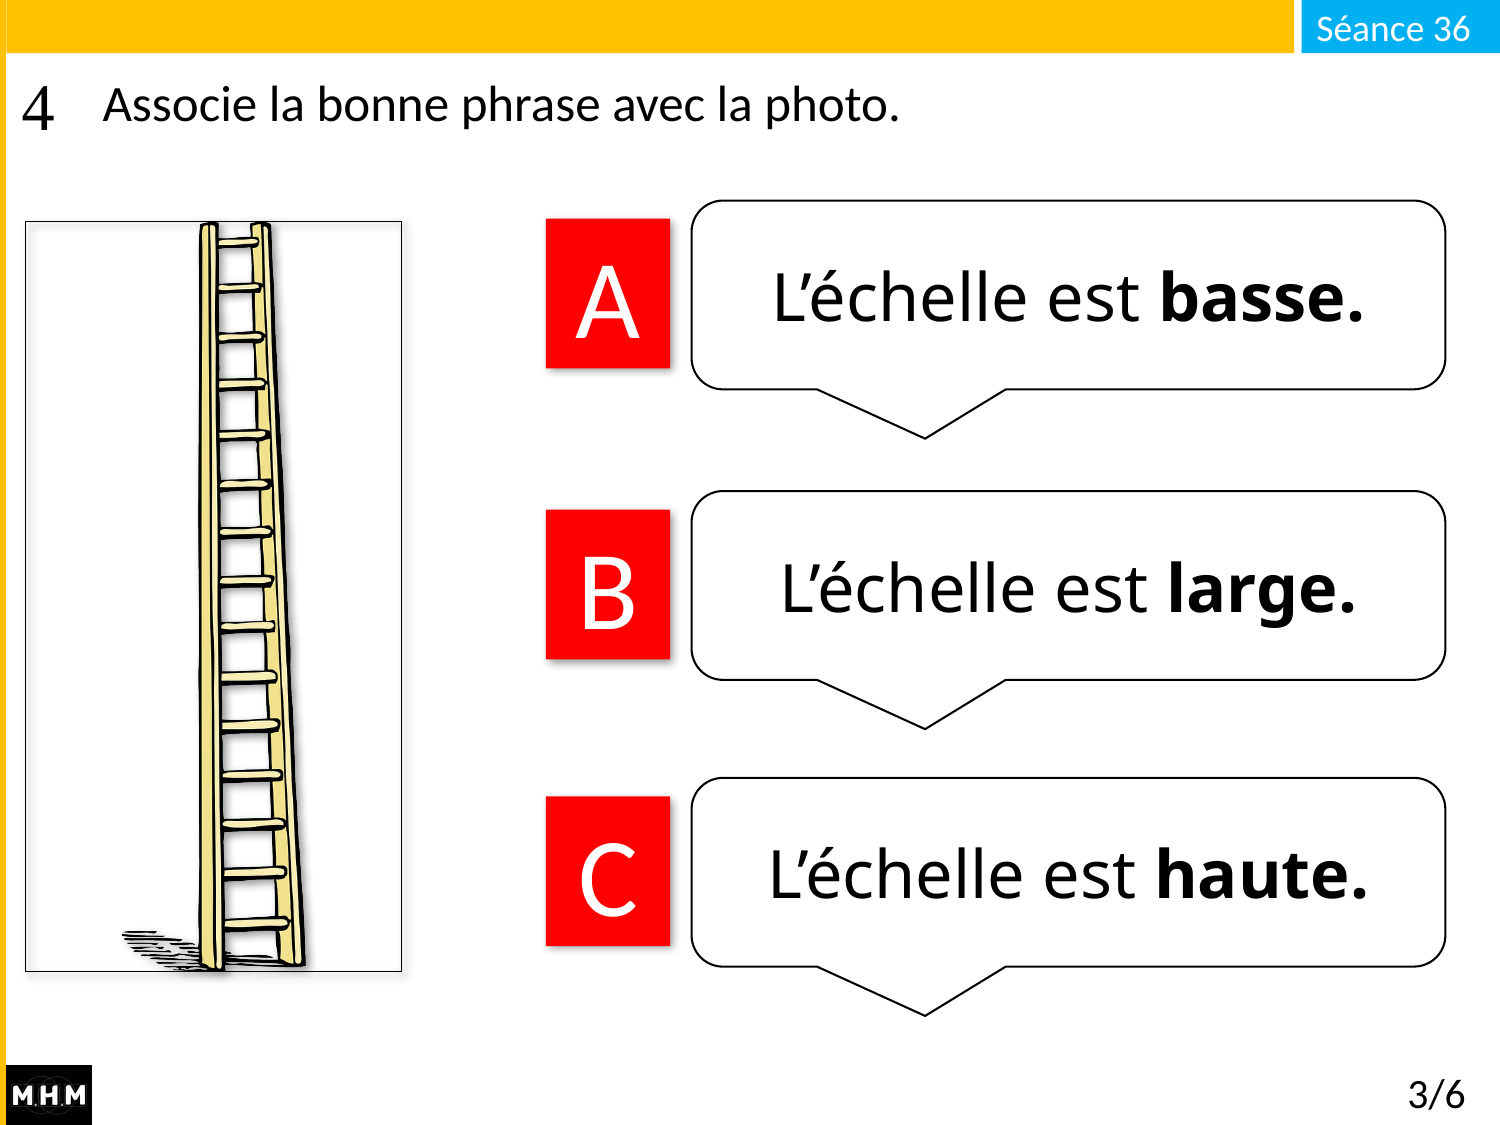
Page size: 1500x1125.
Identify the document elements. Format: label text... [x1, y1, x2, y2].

text_box A [545, 218, 671, 369]
text_box L’échelle est haute. [690, 776, 1447, 1018]
text_box C [545, 796, 671, 947]
text_box L’échelle est basse. [690, 199, 1447, 440]
text_box L’échelle est large. [690, 490, 1447, 731]
text_box B [545, 509, 671, 660]
picture [25, 221, 402, 972]
list 3/6 [1373, 1064, 1500, 1125]
title Associe la bonne phrase avec la photo. [87, 32, 1382, 140]
picture [6, 1065, 92, 1125]
